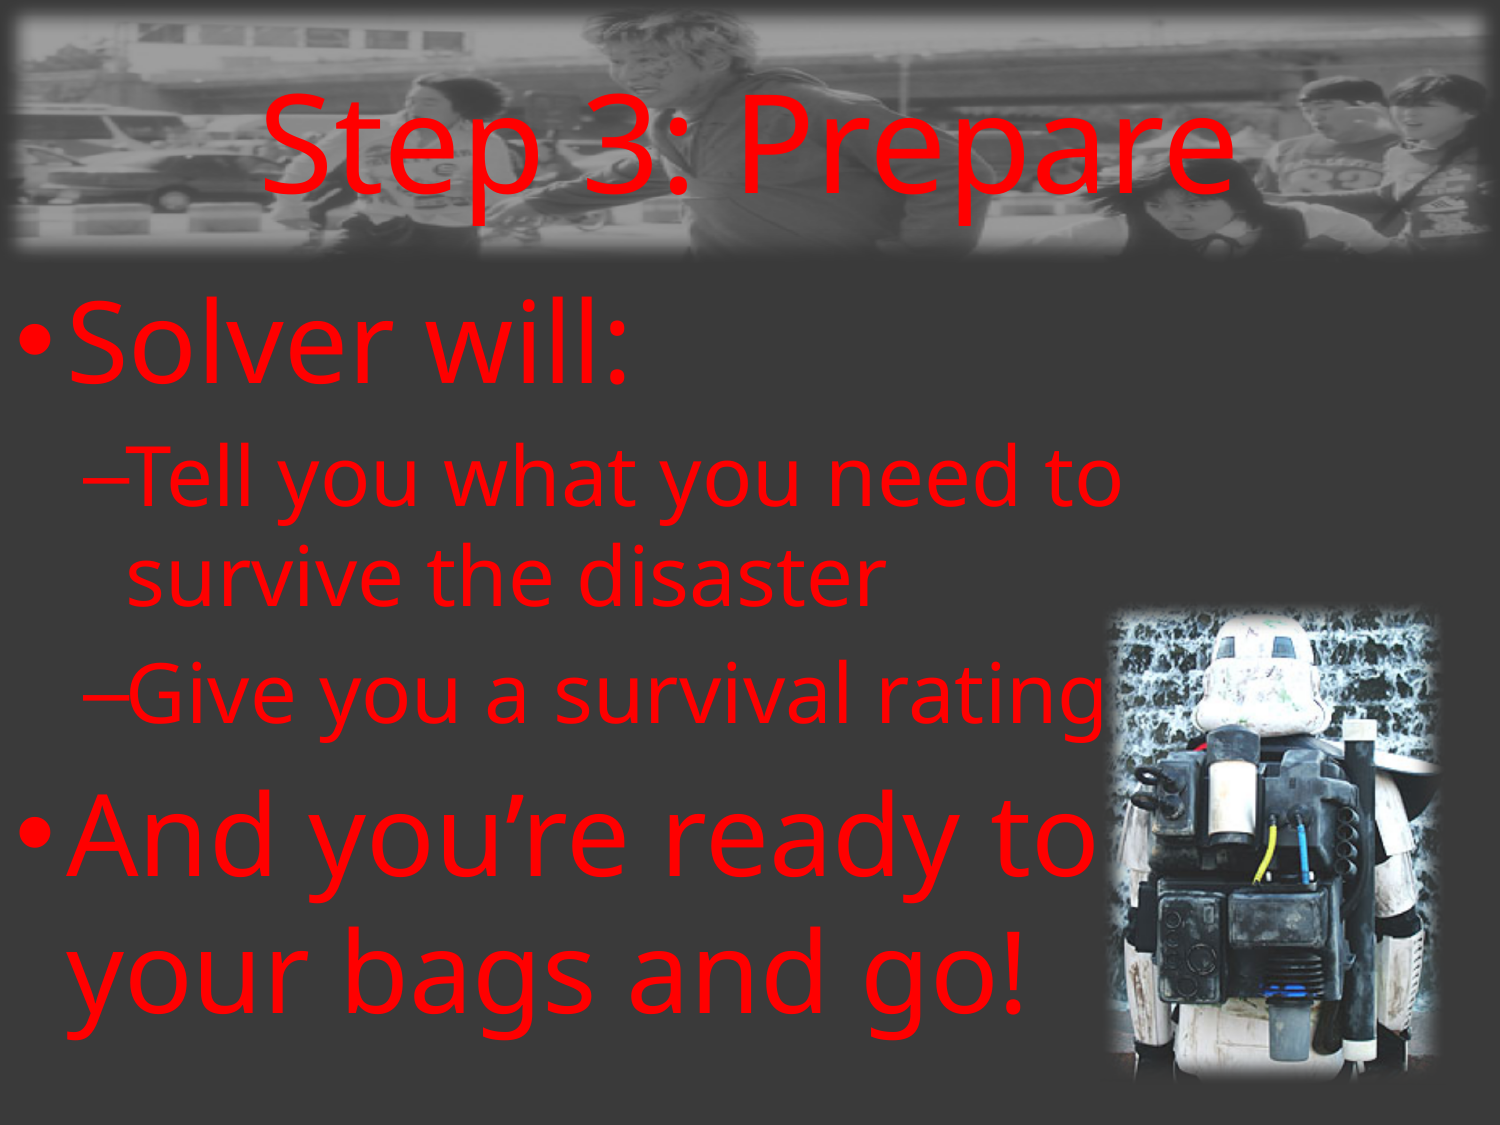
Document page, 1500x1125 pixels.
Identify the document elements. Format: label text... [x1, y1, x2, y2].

list Solver will: Tell you what you need to survive the disaster Give you a survival rating And you’re ready to pack your bags and go! [0, 262, 1438, 1075]
title Step 3: Prepare [75, 45, 1425, 233]
picture [1099, 599, 1446, 1085]
